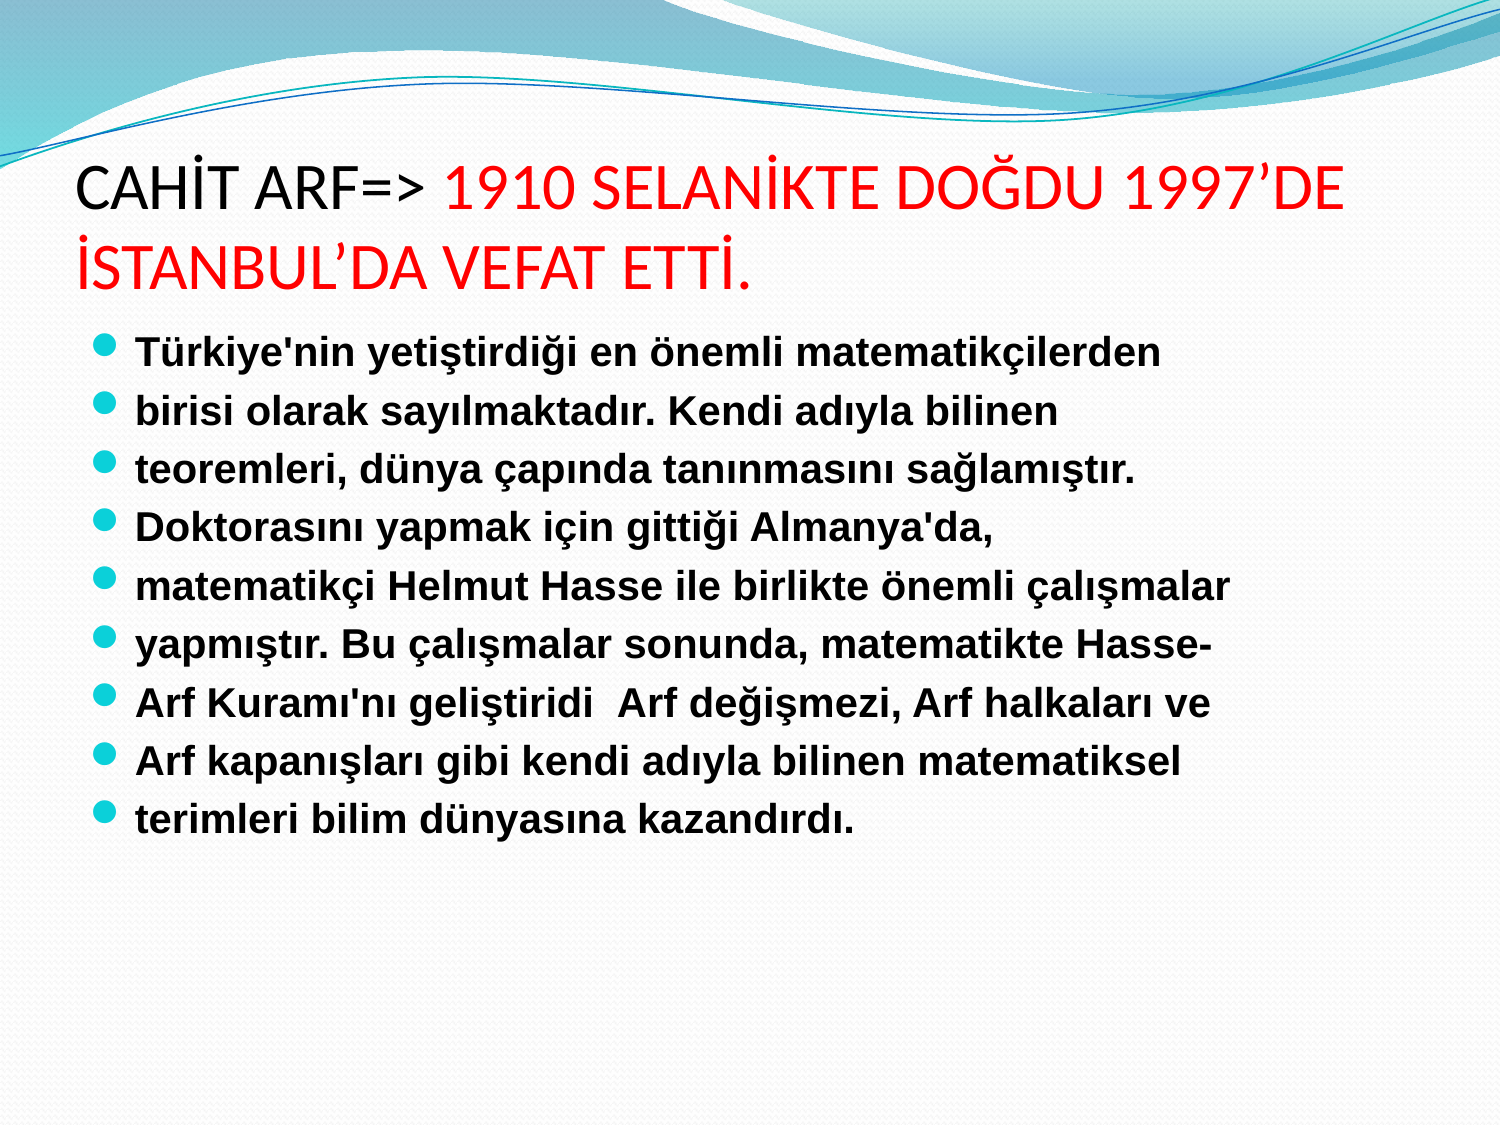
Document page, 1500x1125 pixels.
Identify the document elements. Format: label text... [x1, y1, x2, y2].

title CAHİT ARF=> 1910 SELANİKTE DOĞDU 1997’DE İSTANBUL’DA VEFAT ETTİ. [75, 115, 1425, 303]
list Türkiye'nin yetiştirdiği en önemli matematikçilerden birisi olarak sayılmaktadır. Kendi adıyla bilinen teoremleri, dünya çapında tanınmasını sağlamıştır. Doktorasını yapmak için gittiği Almanya'da, matematikçi Helmut Hasse ile birlikte önemli çalışmalar yapmıştır. Bu çalışmalar sonunda, matematikte Hasse- Arf Kuramı'nı geliştiridi Arf değişmezi, Arf halkaları ve Arf kapanışları gibi kendi adıyla bilinen matematiksel terimleri bilim dünyasına kazandırdı. [75, 317, 1425, 1038]
